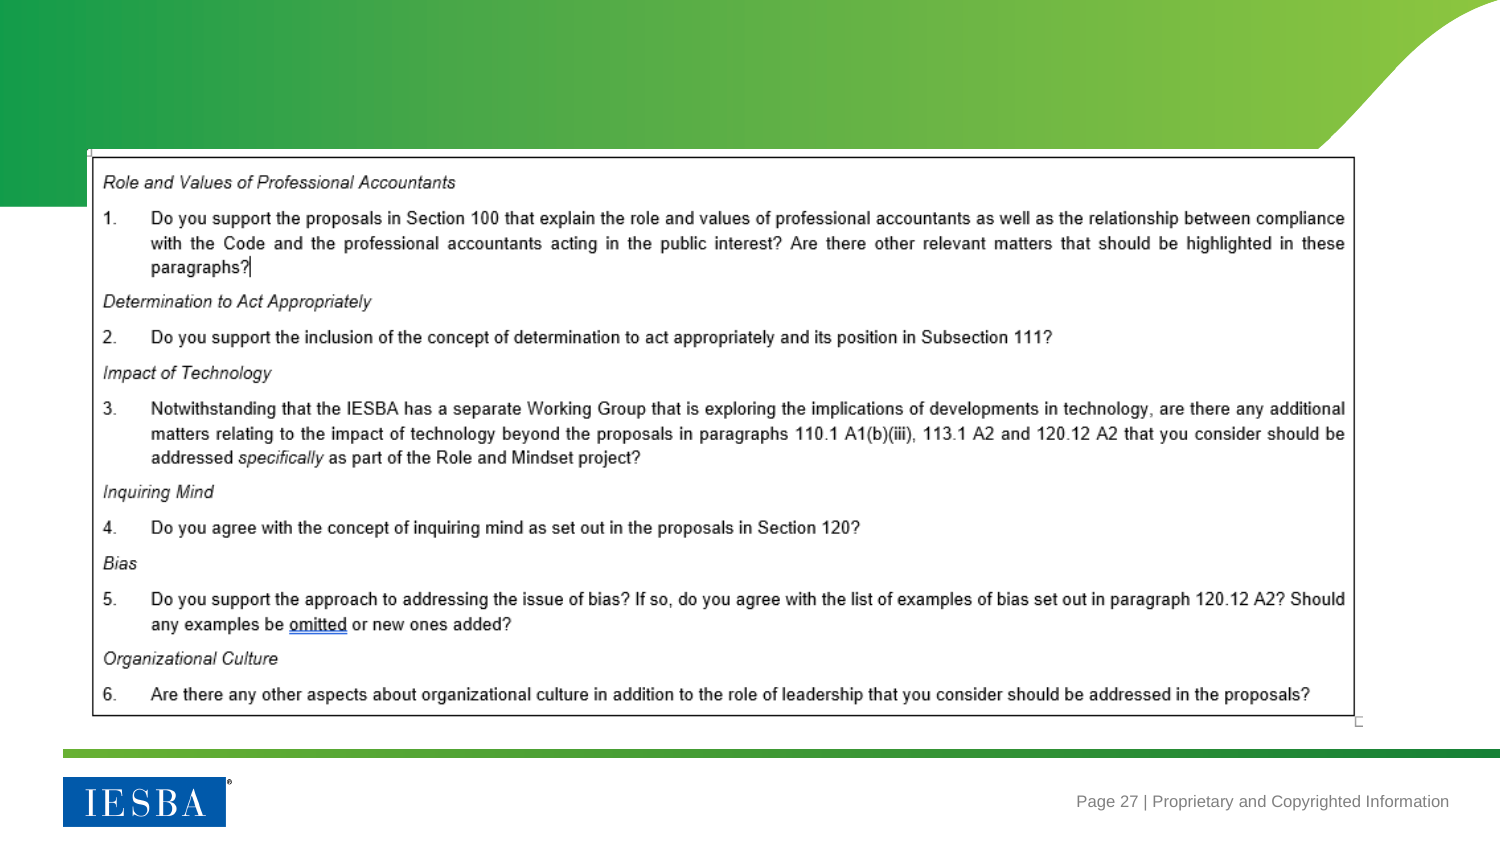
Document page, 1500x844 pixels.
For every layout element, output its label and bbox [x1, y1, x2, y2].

picture [63, 777, 232, 827]
picture [0, 0, 1500, 728]
